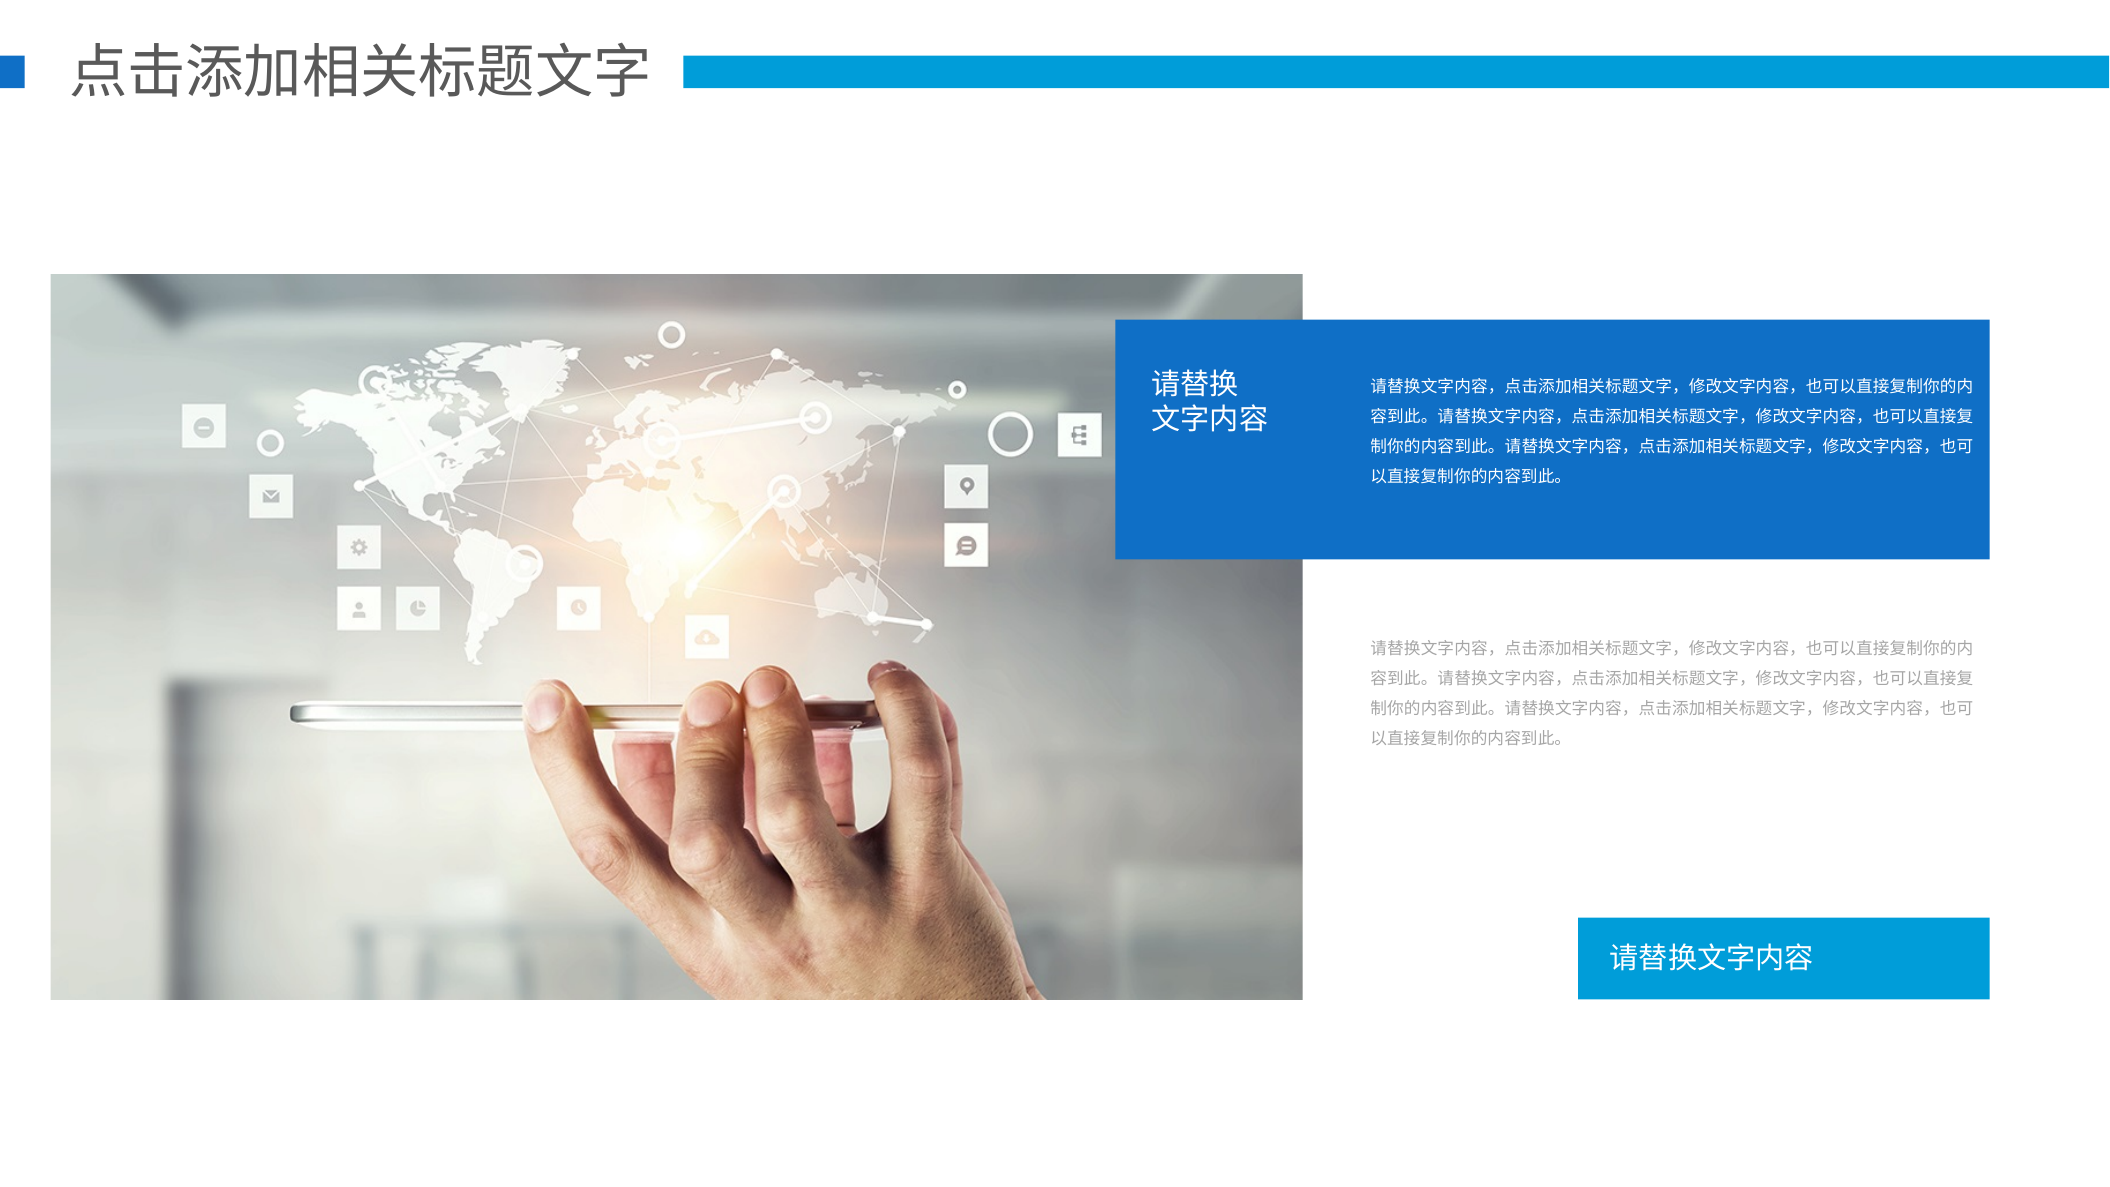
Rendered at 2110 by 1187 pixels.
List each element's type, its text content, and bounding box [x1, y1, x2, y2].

text_box [1114, 319, 1991, 561]
text_box [50, 273, 1304, 1000]
text_box 点击添加相关标题文字 [54, 26, 667, 112]
text_box 请替换 文字内容 [1135, 357, 1315, 455]
text_box [1577, 917, 1991, 1000]
text_box 请替换文字内容，点击添加相关标题文字，修改文字内容，也可以直接复制你的内容到此。请替换文字内容，点击添加相关标题文字，修改文字内容，也可以直接复制你的内容到此。请替换文字内容，点击添加相关标题文字，修改文字内容，也可以直接复制你的内容到此。 [1354, 620, 1990, 814]
text_box 请替换文字内容 [1593, 931, 1858, 983]
text_box 请替换文字内容，点击添加相关标题文字，修改文字内容，也可以直接复制你的内容到此。请替换文字内容，点击添加相关标题文字，修改文字内容，也可以直接复制你的内容到此。请替换文字内容，点击添加相关标题文字，修改文字内容，也可以直接复制你的内容到此。 [1354, 357, 1990, 551]
